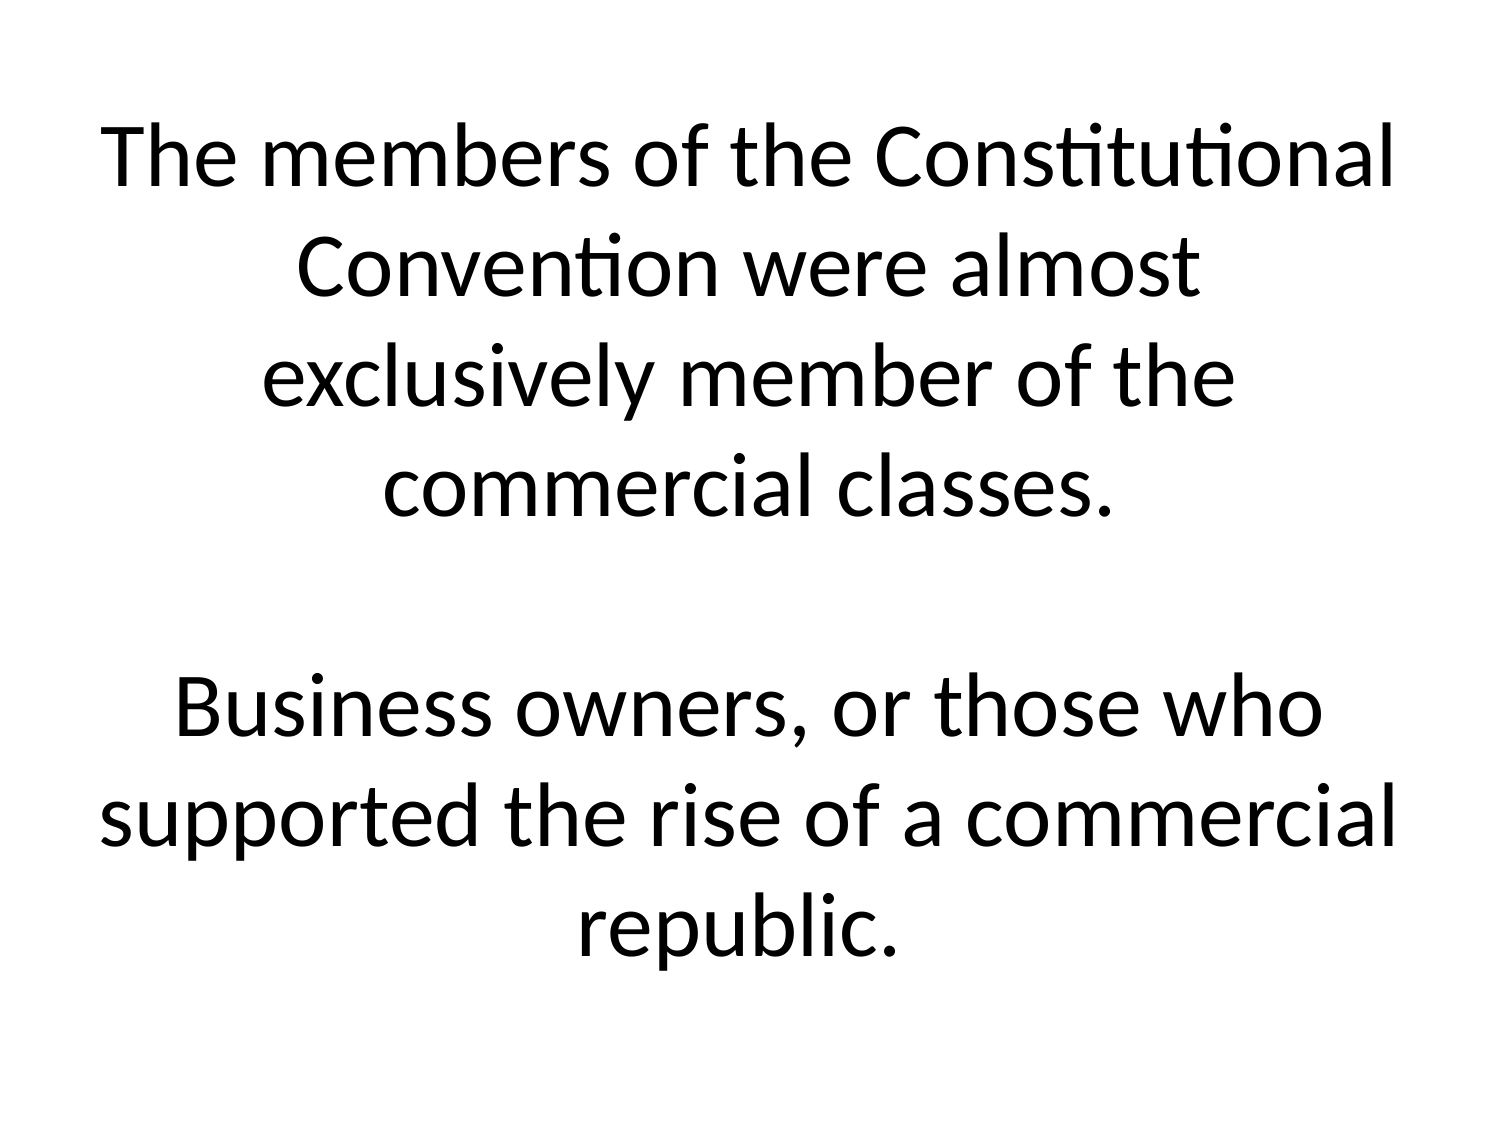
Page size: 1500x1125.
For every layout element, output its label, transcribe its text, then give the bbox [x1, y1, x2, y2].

title The members of the Constitutional Convention were almost exclusively member of the commercial classes. Business owners, or those who supported the rise of a commercial republic. [75, 45, 1425, 1025]
